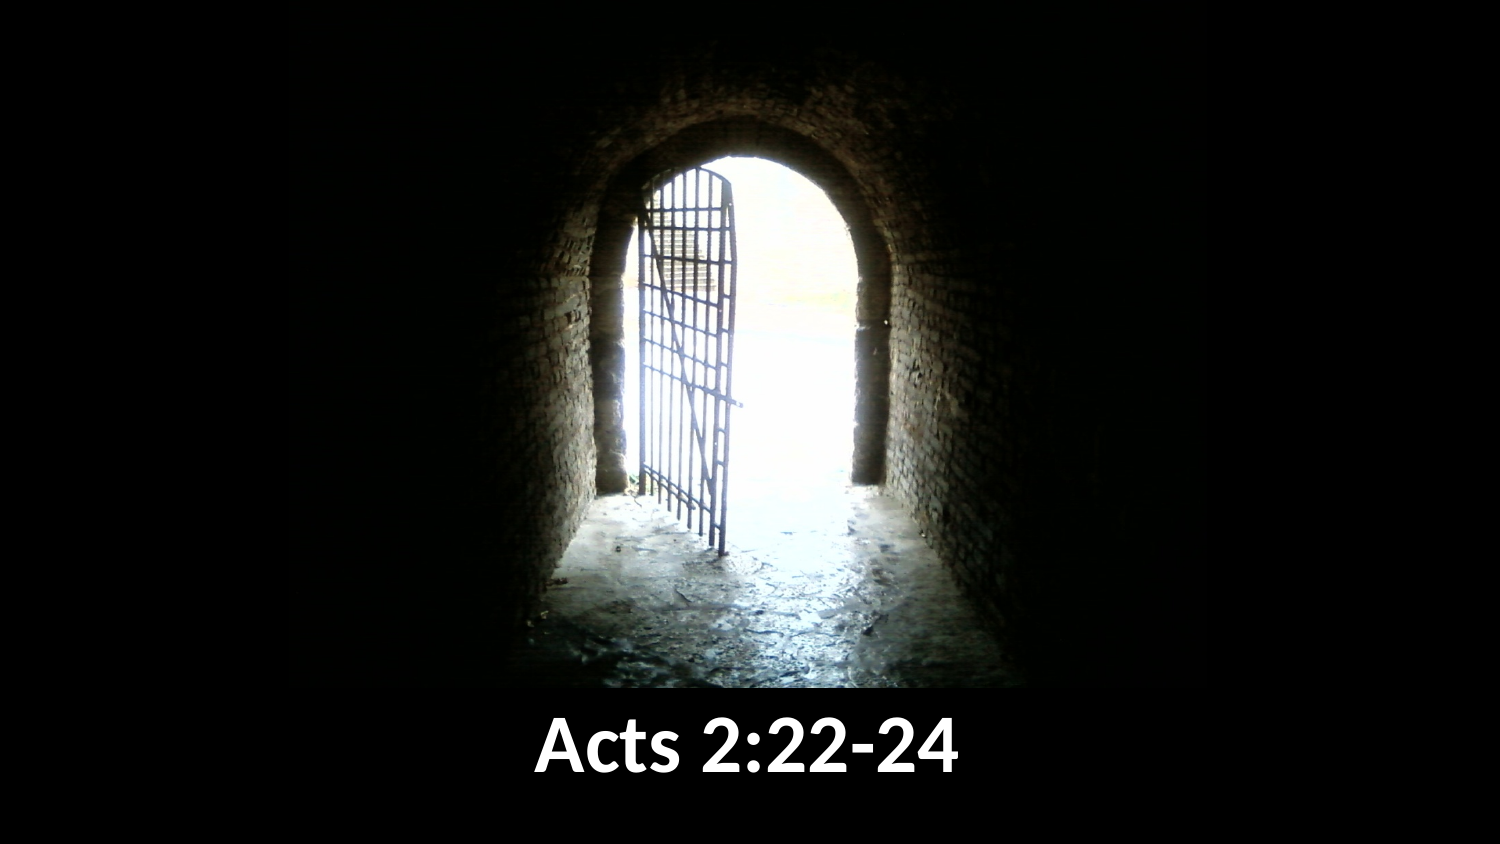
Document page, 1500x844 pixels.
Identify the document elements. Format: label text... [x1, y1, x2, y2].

picture [288, 0, 1207, 688]
text_box Acts 2:22-24 [486, 697, 1009, 797]
